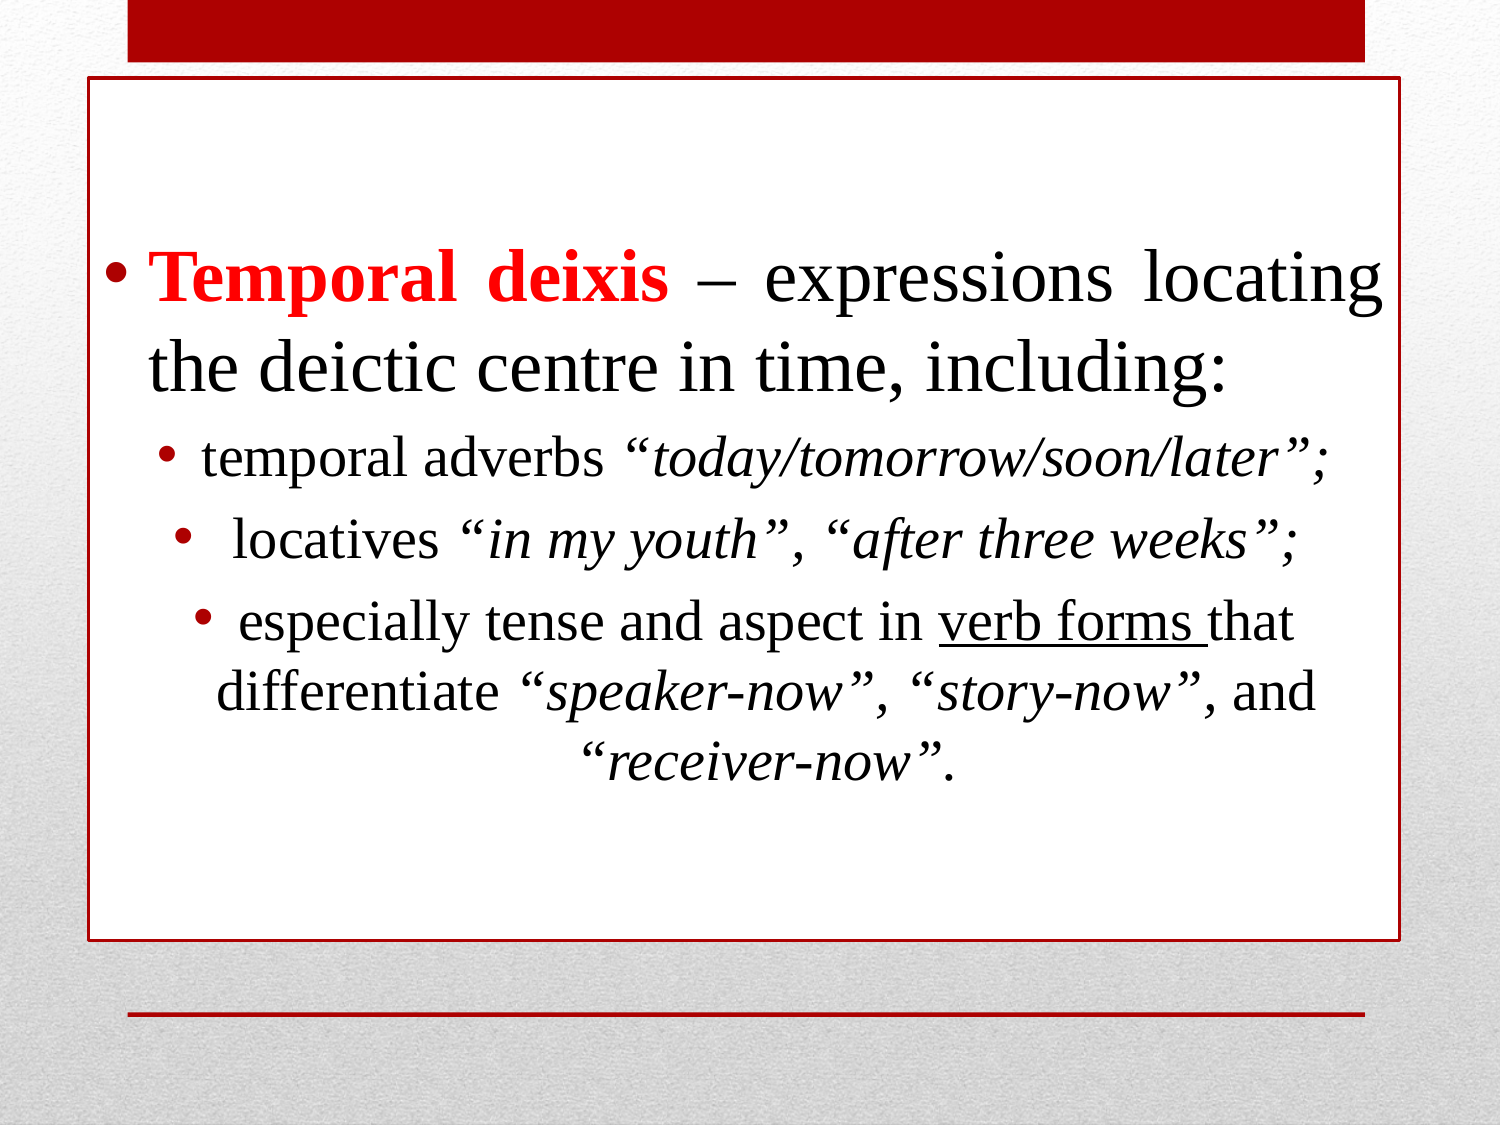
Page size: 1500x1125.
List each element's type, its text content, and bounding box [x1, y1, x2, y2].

list Temporal deixis – expressions locating the deictic centre in time, including: temporal adverbs “today/tomorrow/soon/later”; locatives “in my youth”, “after three weeks”; especially tense and aspect in verb forms that differentiate “speaker-now”, “story-now”, and “receiver-now”. [87, 76, 1401, 942]
